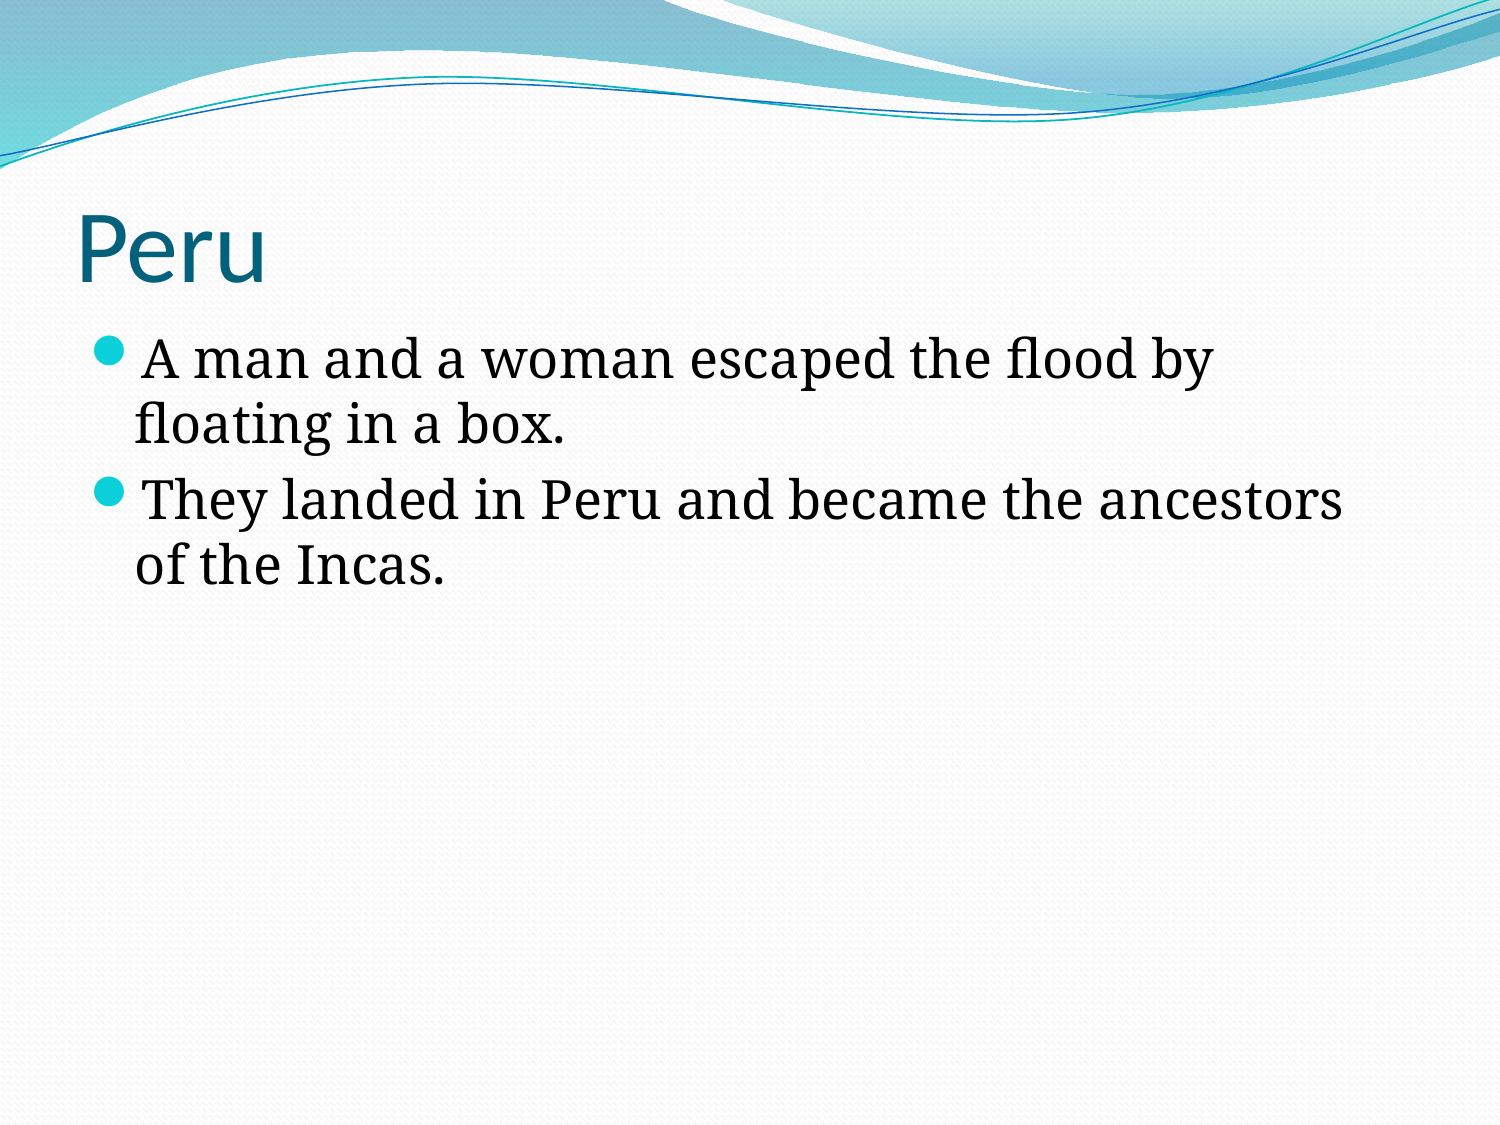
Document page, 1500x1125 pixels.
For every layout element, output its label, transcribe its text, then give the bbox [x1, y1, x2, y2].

list A man and a woman escaped the flood by floating in a box. They landed in Peru and became the ancestors of the Incas. [75, 317, 1425, 1038]
title Peru [75, 115, 1425, 303]
